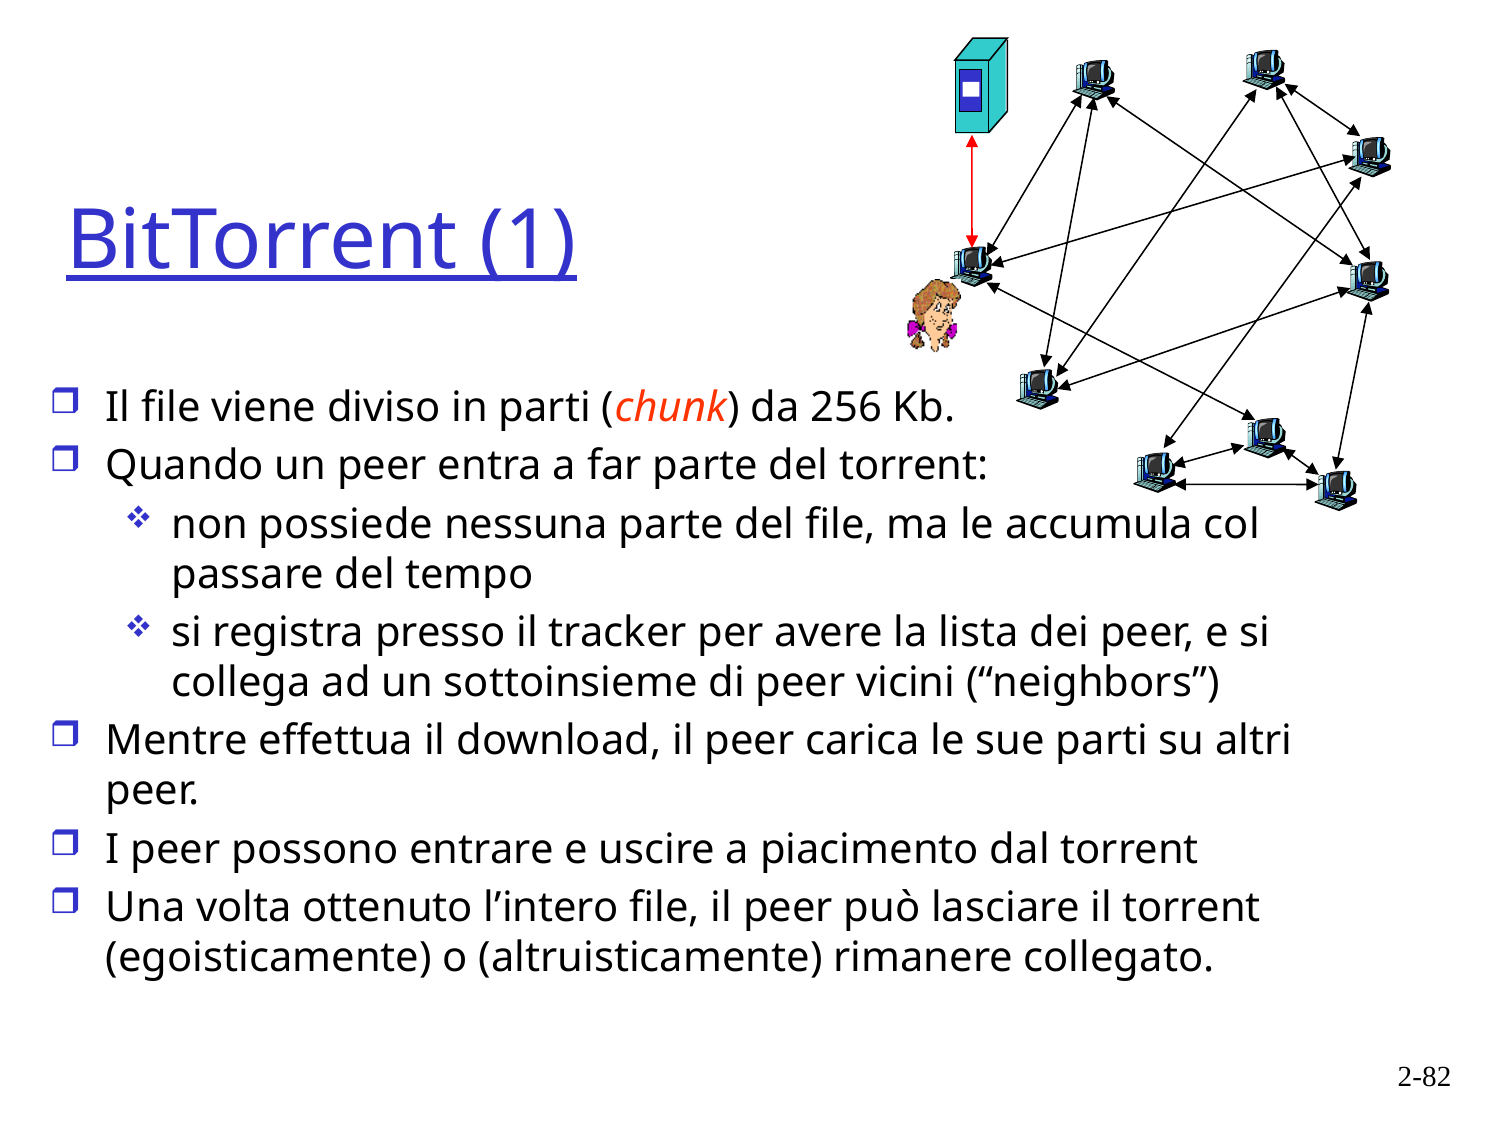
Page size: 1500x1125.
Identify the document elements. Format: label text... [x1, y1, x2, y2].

slide_number 2-82 [1362, 1049, 1467, 1125]
text_box BitTorrent (1) [51, 141, 900, 330]
text_box Il file viene diviso in parti (chunk) da 256 Kb. Quando un peer entra a far parte del torrent: non possiede nessuna parte del file, ma le accumula col passare del tempo si registra presso il tracker per avere la lista dei peer, e si collega ad un sottoinsieme di peer vicini (“neighbors”) Mentre effettua il download, il peer carica le sue parti su altri peer. I peer possono entrare e uscire a piacimento dal torrent Una volta ottenuto l’intero file, il peer può lasciare il torrent (egoisticamente) o (altruisticamente) rimanere collegato. [34, 372, 1367, 1092]
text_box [905, 37, 1392, 512]
